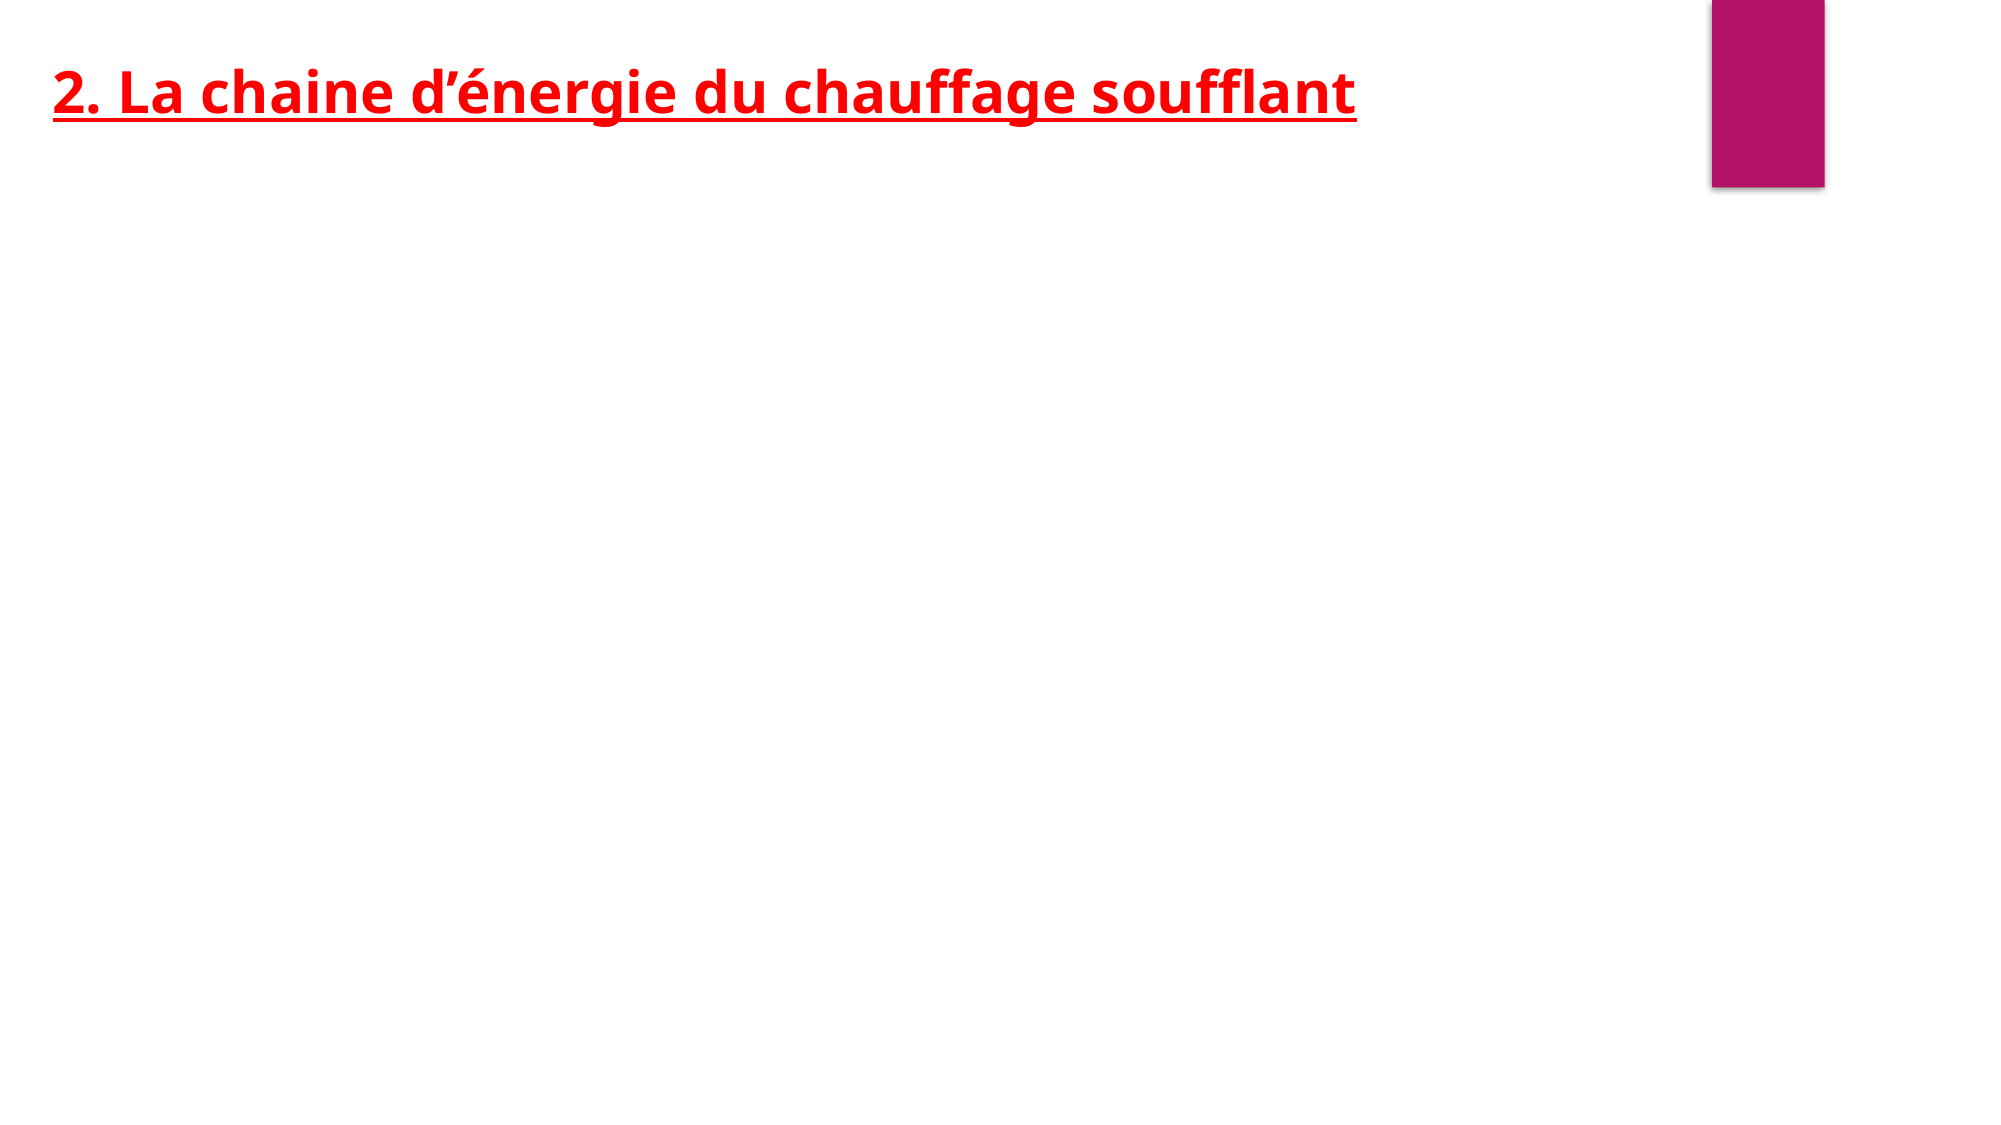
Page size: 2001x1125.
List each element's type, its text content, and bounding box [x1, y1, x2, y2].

text_box 2. La chaine d’énergie du chauffage soufflant [37, 44, 1581, 312]
